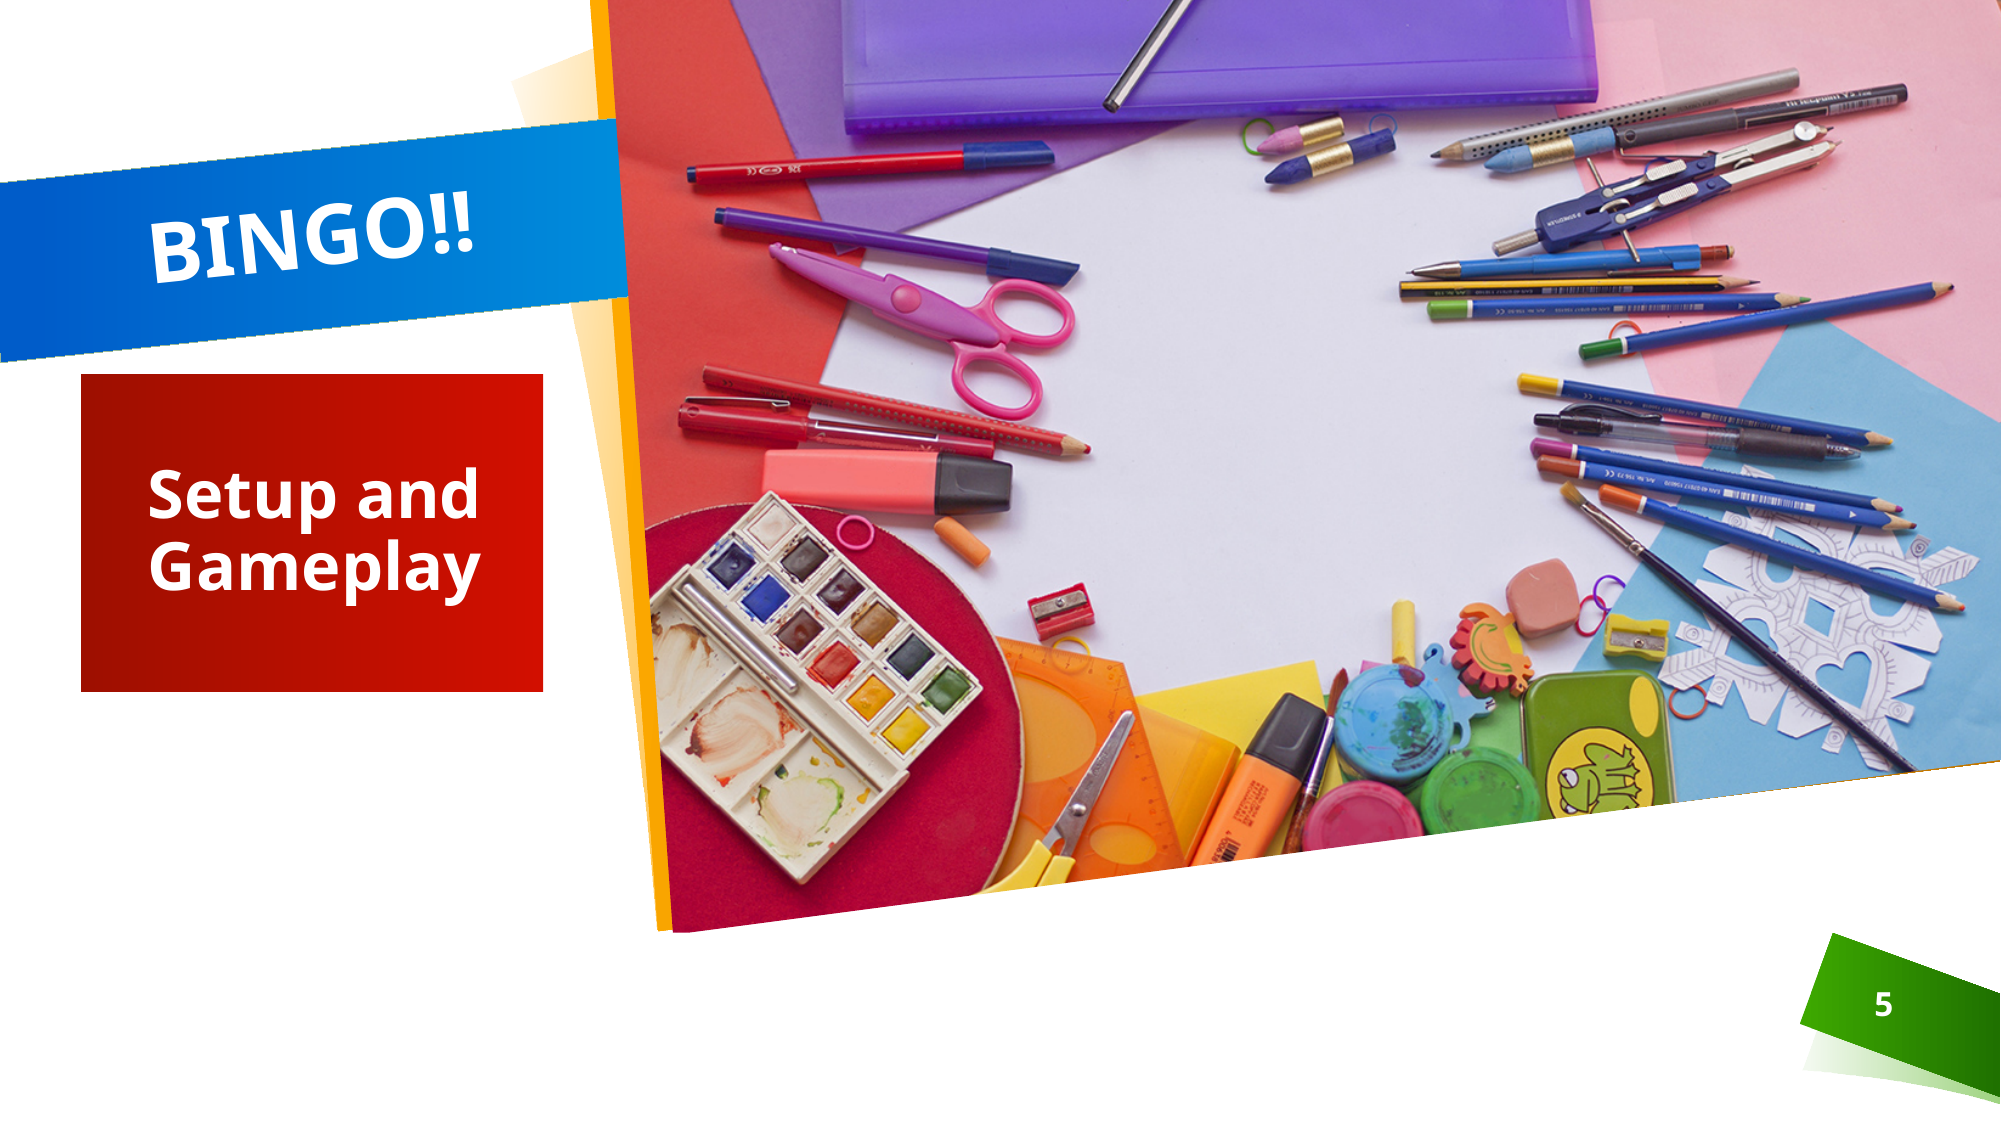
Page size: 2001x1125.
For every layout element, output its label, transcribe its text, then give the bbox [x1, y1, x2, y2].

list Setup and Gameplay [81, 374, 544, 692]
picture [607, 0, 2001, 933]
title BINGO!! [0, 118, 607, 363]
slide_number 5 [1831, 975, 1937, 1036]
